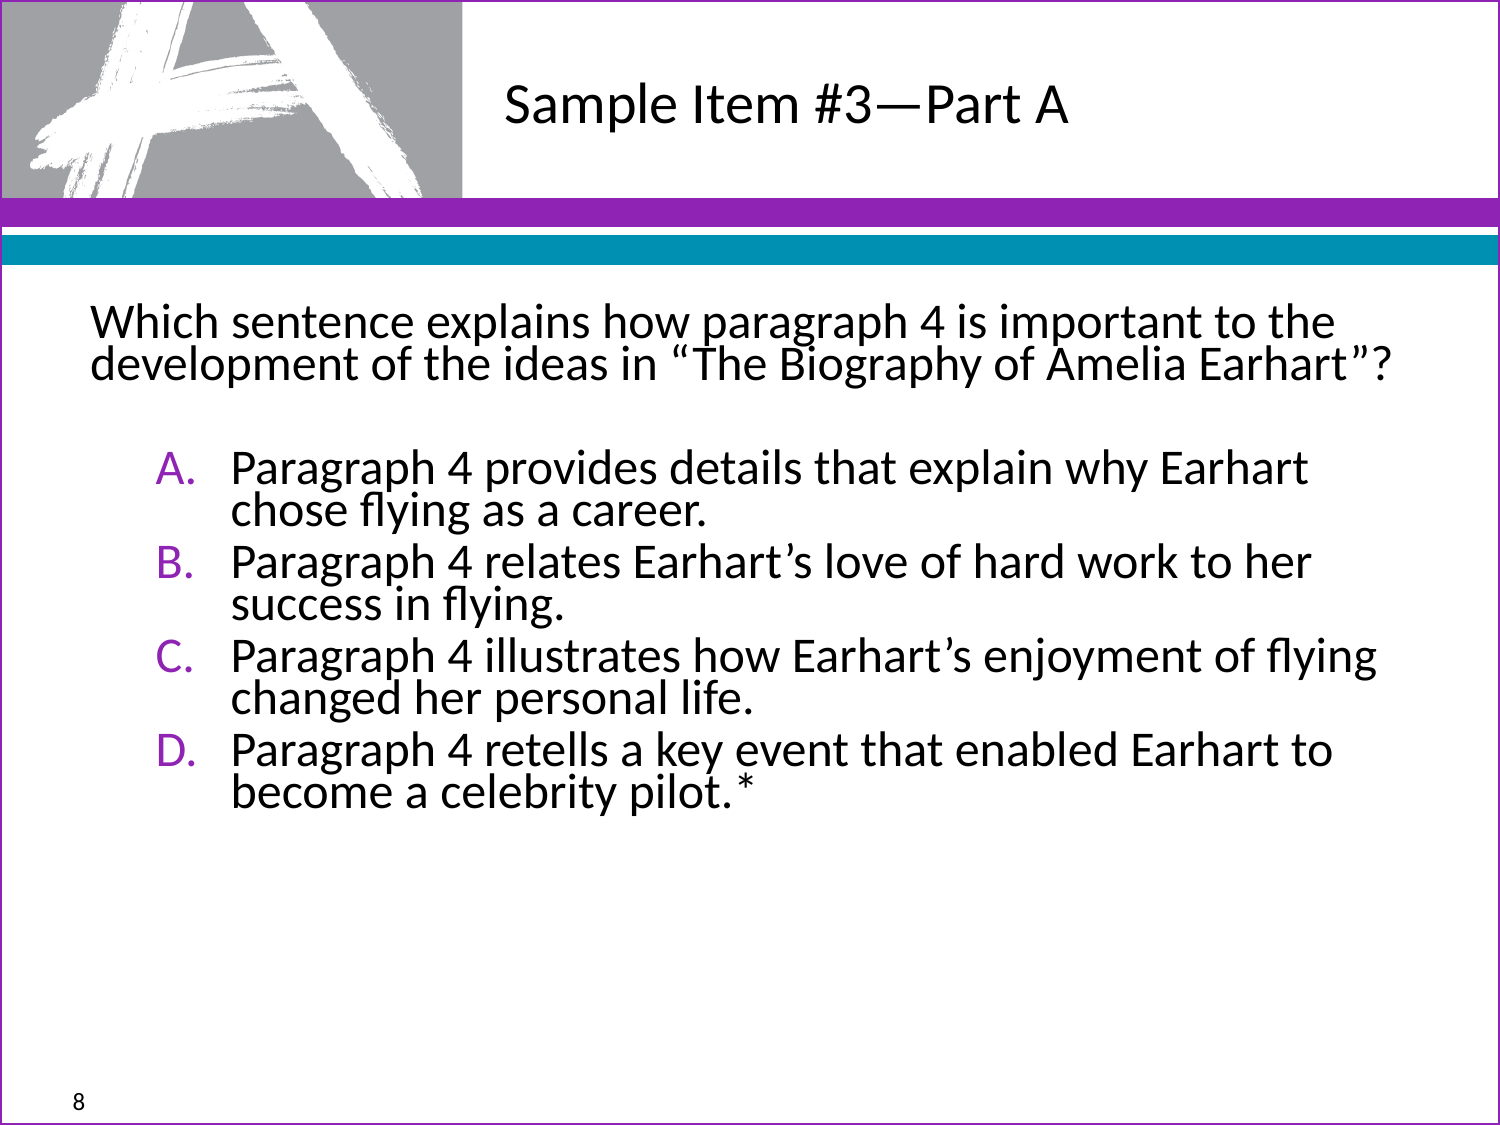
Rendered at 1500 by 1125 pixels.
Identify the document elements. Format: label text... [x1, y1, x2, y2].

picture [2, 2, 462, 198]
list Which sentence explains how paragraph 4 is important to the development of the ideas in “The Biography of Amelia Earhart”? Paragraph 4 provides details that explain why Earhart chose flying as a career. Paragraph 4 relates Earhart’s love of hard work to her success in flying. Paragraph 4 illustrates how Earhart’s enjoyment of flying changed her personal life. Paragraph 4 retells a key event that enabled Earhart to become a celebrity pilot.* [75, 262, 1425, 1075]
title Sample Item #3—Part A [462, 0, 1500, 200]
slide_number 8 [0, 1077, 100, 1125]
